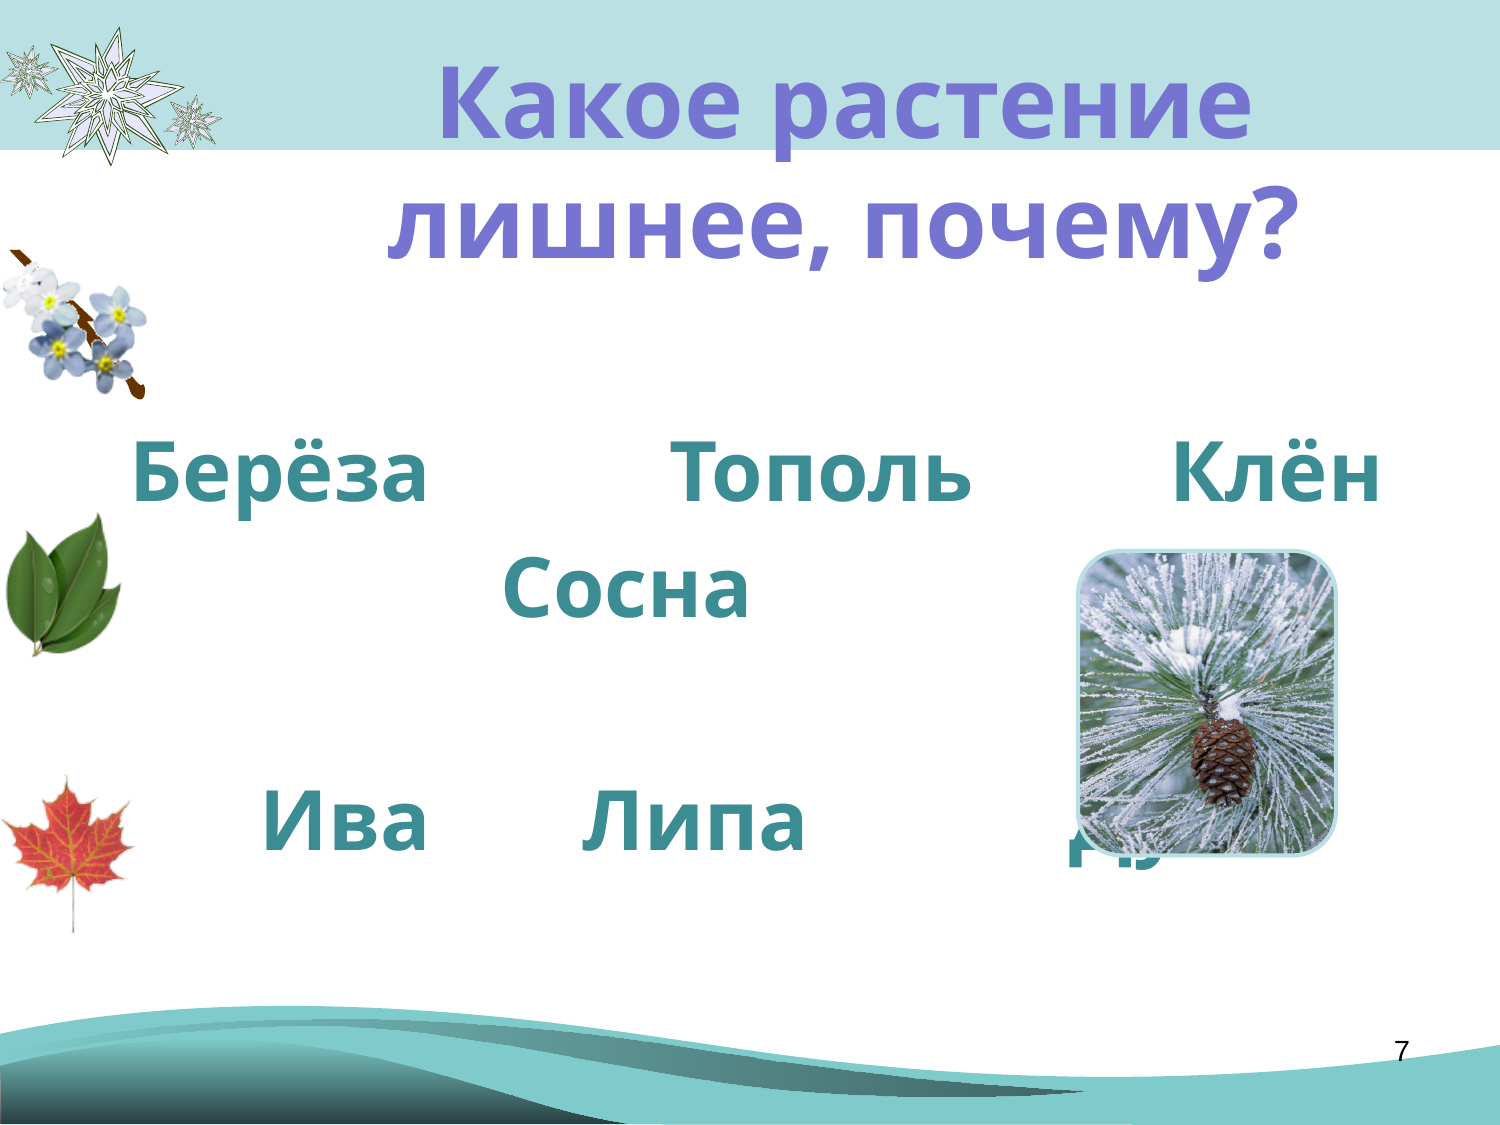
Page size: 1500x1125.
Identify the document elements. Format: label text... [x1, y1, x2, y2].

picture [1077, 550, 1337, 856]
title Какое растение лишнее, почему? [234, 34, 1456, 284]
picture [0, 774, 81, 933]
picture [0, 260, 150, 396]
picture [0, 512, 81, 663]
list Берёза Тополь Клён Сосна Ива Липа Дуб [81, 409, 1433, 973]
slide_number 7 [1074, 1024, 1426, 1103]
